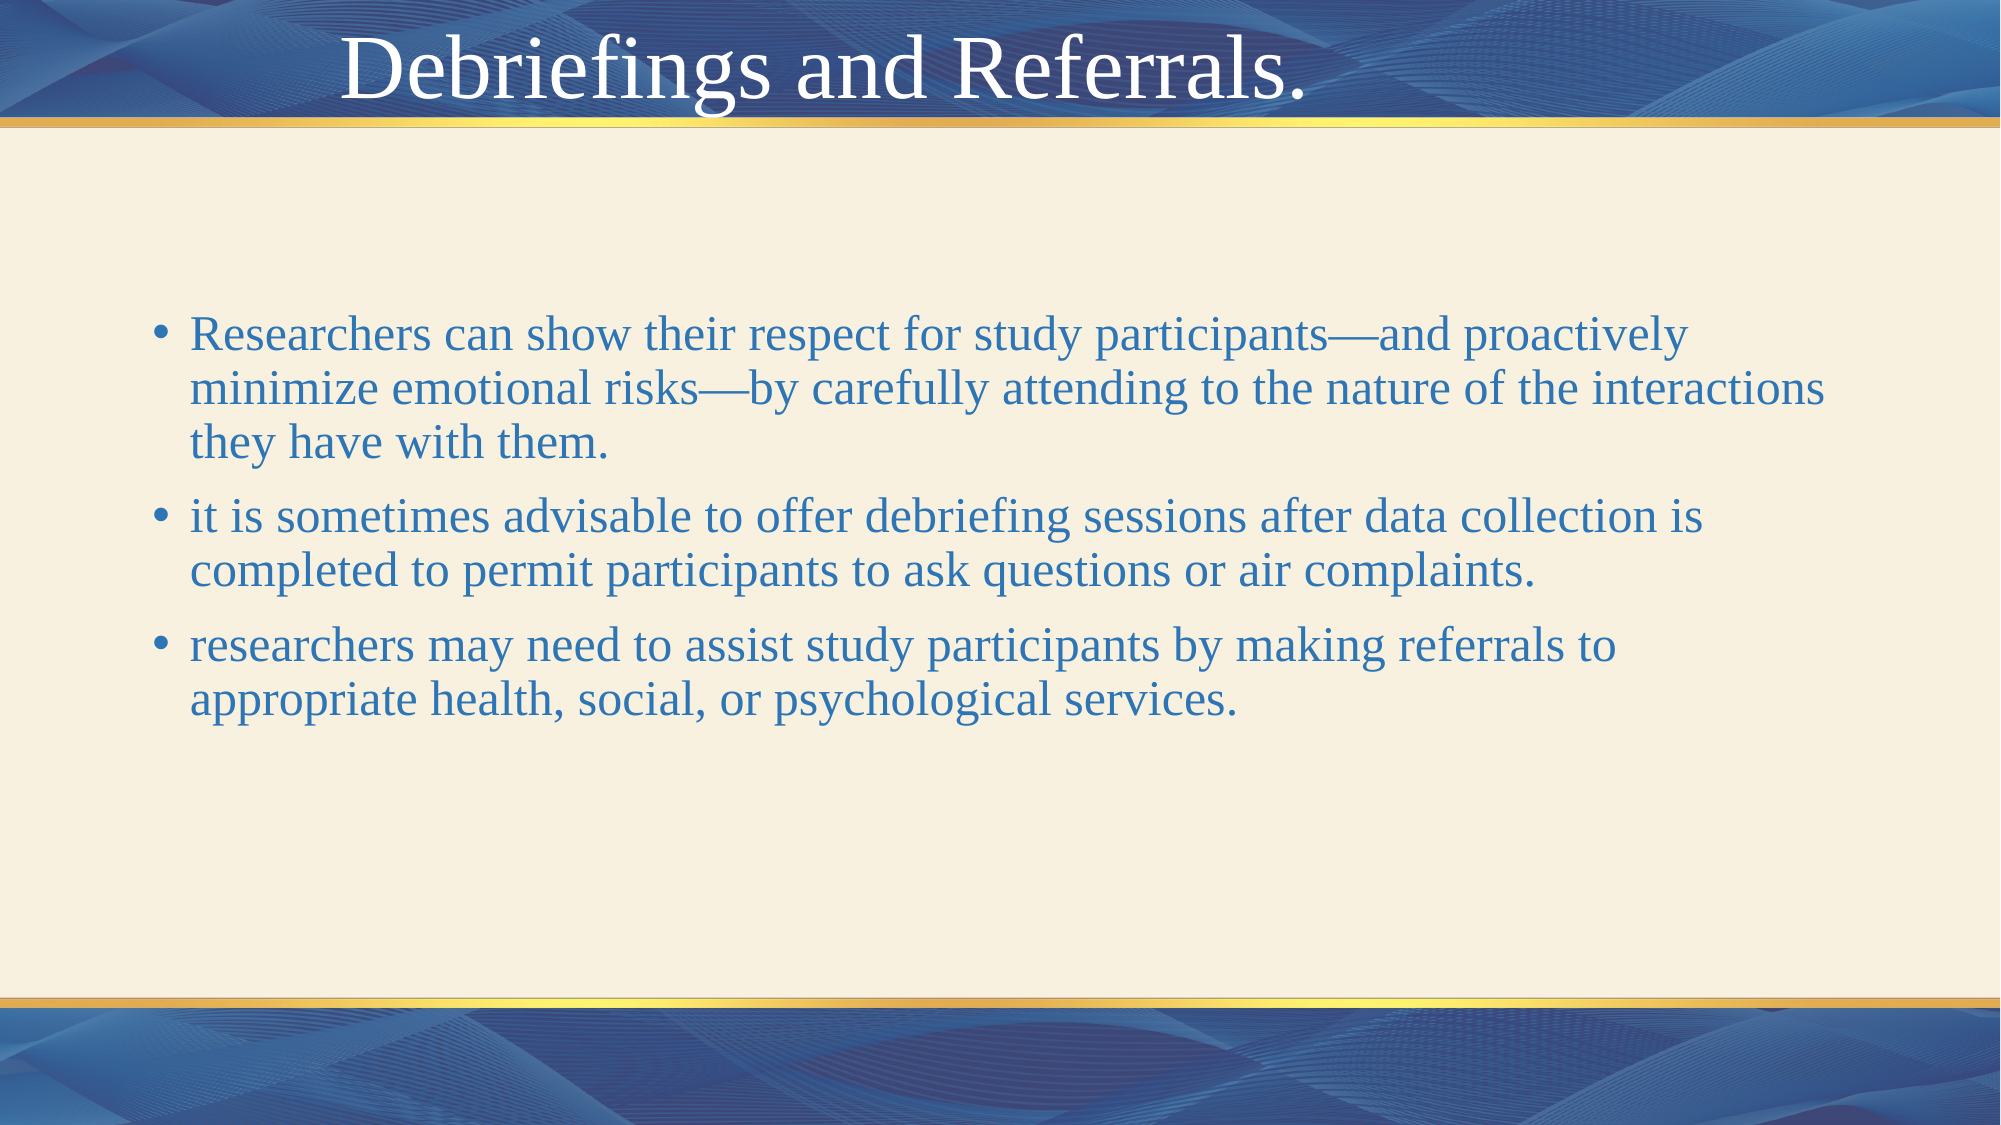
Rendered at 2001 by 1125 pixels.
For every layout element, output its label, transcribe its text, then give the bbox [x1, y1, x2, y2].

title Debriefings and Referrals. [324, 0, 1675, 138]
list Researchers can show their respect for study participants—and proactively minimize emotional risks—by carefully attending to the nature of the interactions they have with them. it is sometimes advisable to offer debriefing sessions after data collection is completed to permit participants to ask questions or air complaints. researchers may need to assist study participants by making referrals to appropriate health, social, or psychological services. [137, 299, 1863, 1014]
picture [0, 0, 2001, 1125]
